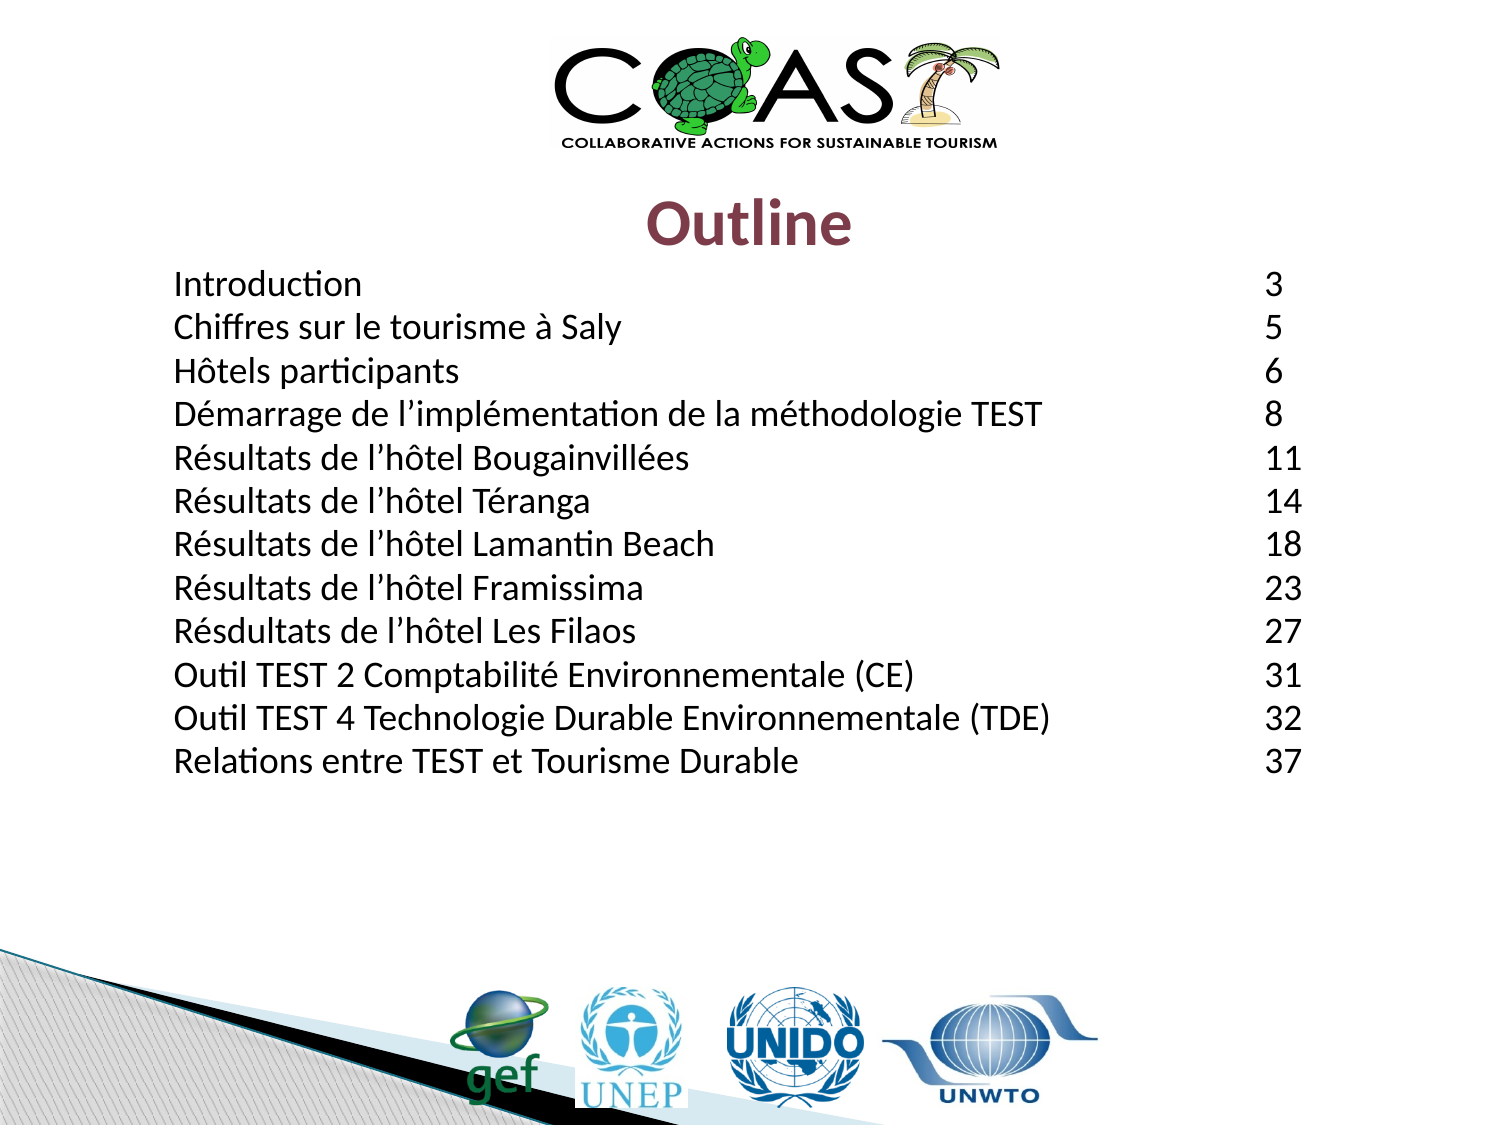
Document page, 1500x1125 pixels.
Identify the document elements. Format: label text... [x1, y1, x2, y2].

table_cell 8 [1253, 393, 1362, 436]
table_cell Résdultats de l’hôtel Les Filaos [163, 610, 1253, 653]
table_cell Résultats de l’hôtel Bougainvillées [163, 436, 1253, 480]
table_cell 6 [1253, 349, 1362, 393]
table_cell 31 [1253, 653, 1362, 697]
picture [877, 987, 1100, 1108]
picture [447, 987, 551, 1108]
table_cell 11 [1253, 436, 1362, 480]
table_cell Résultats de l’hôtel Framissima [163, 566, 1253, 610]
table_cell 14 [1253, 480, 1362, 523]
table_cell Outil TEST 2 Comptabilité Environnementale (CE) [163, 653, 1253, 697]
table_cell Résultats de l’hôtel Téranga [163, 480, 1253, 523]
table_cell 18 [1253, 523, 1362, 566]
picture [575, 987, 688, 1108]
table_cell Hôtels participants [163, 349, 1253, 393]
table_cell Chiffres sur le tourisme à Saly [163, 306, 1253, 349]
table_cell 27 [1253, 610, 1362, 653]
title Outline [112, 187, 1388, 250]
table_cell 32 [1253, 697, 1362, 740]
table_cell 23 [1253, 566, 1362, 610]
table_cell Résultats de l’hôtel Lamantin Beach [163, 523, 1253, 566]
table_cell Démarrage de l’implémentation de la méthodologie TEST [163, 393, 1253, 436]
table_cell 37 [1253, 740, 1362, 810]
table_cell Relations entre TEST et Tourisme Durable [163, 740, 1253, 810]
table_header Introduction [163, 262, 1253, 306]
picture [727, 987, 864, 1108]
table_cell 5 [1253, 306, 1362, 349]
table_cell Outil TEST 4 Technologie Durable Environnementale (TDE) [163, 697, 1253, 740]
picture [549, 37, 1000, 148]
table_header 3 [1253, 262, 1362, 306]
